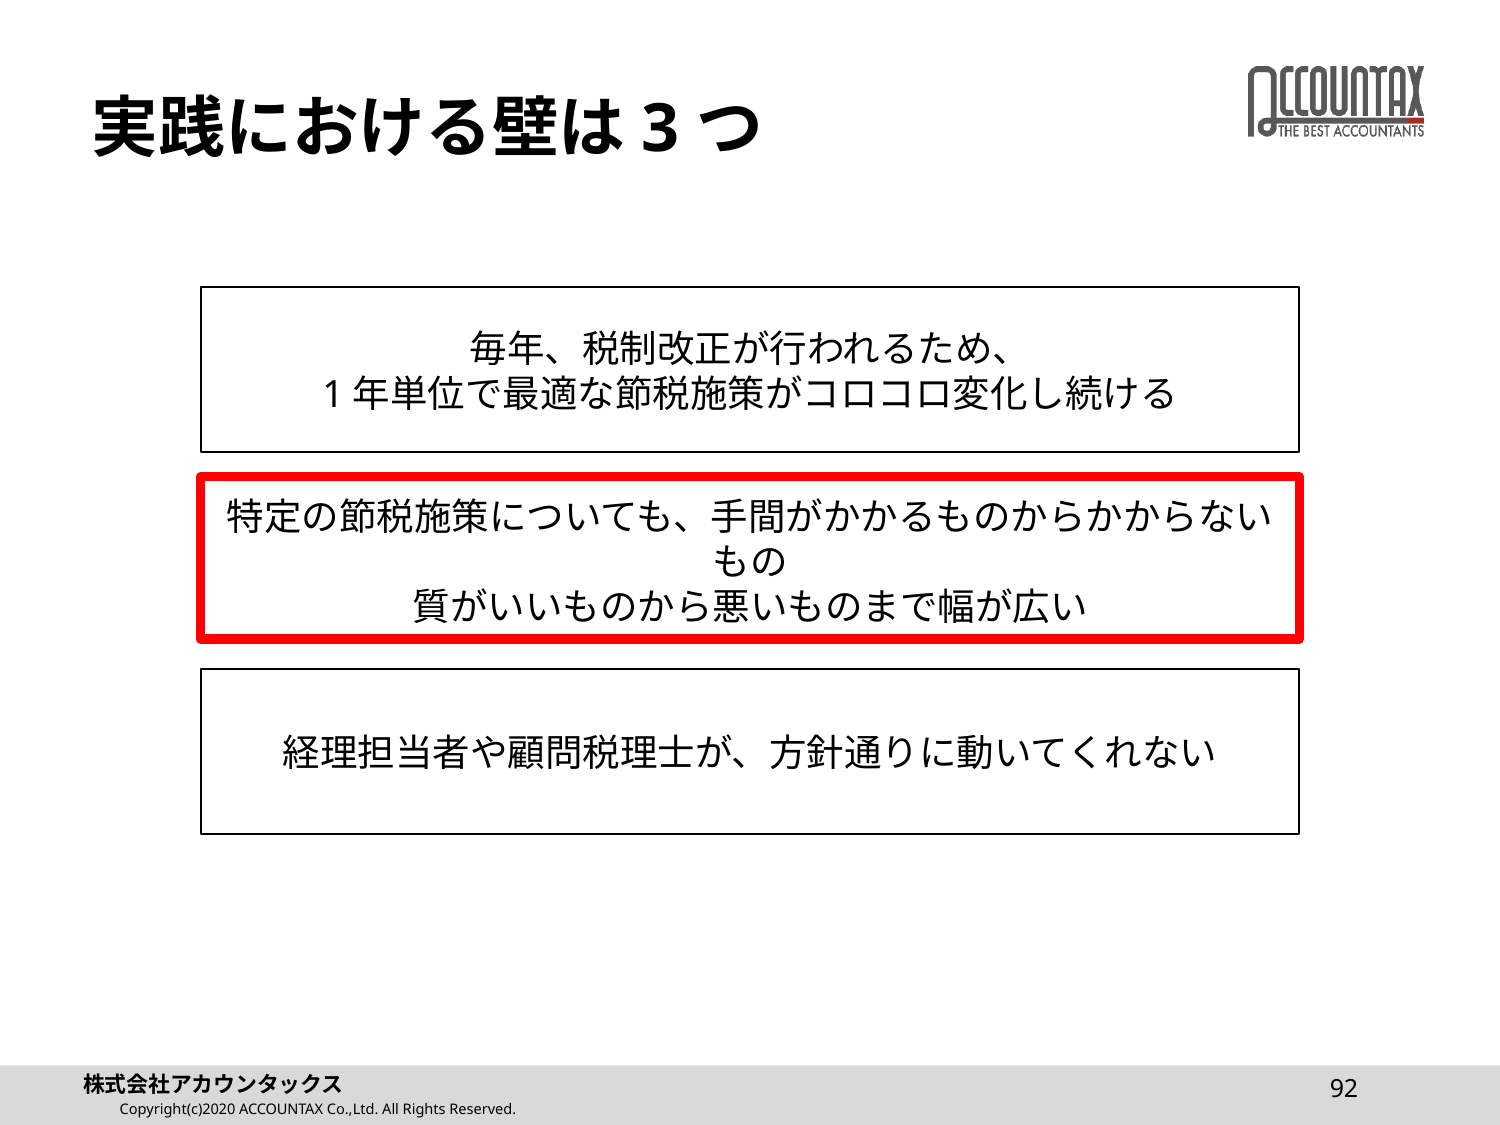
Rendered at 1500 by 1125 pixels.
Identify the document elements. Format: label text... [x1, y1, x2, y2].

picture [1267, 66, 1424, 137]
text_box [200, 476, 1300, 640]
text_box 特定の節税施策についても、手間がかかるものからかからないもの 質がいいものから悪いものまで幅が広い [200, 640, 1300, 644]
text_box 経理担当者や顧問税理士が、方針通りに動いてくれない [200, 668, 1300, 835]
text_box 毎年、税制改正が行われるため、 1年単位で最適な節税施策がコロコロ変化し続ける [200, 286, 1300, 453]
slide_number 92 [1266, 1064, 1422, 1118]
title 実践における壁は3つ [76, 31, 1267, 219]
